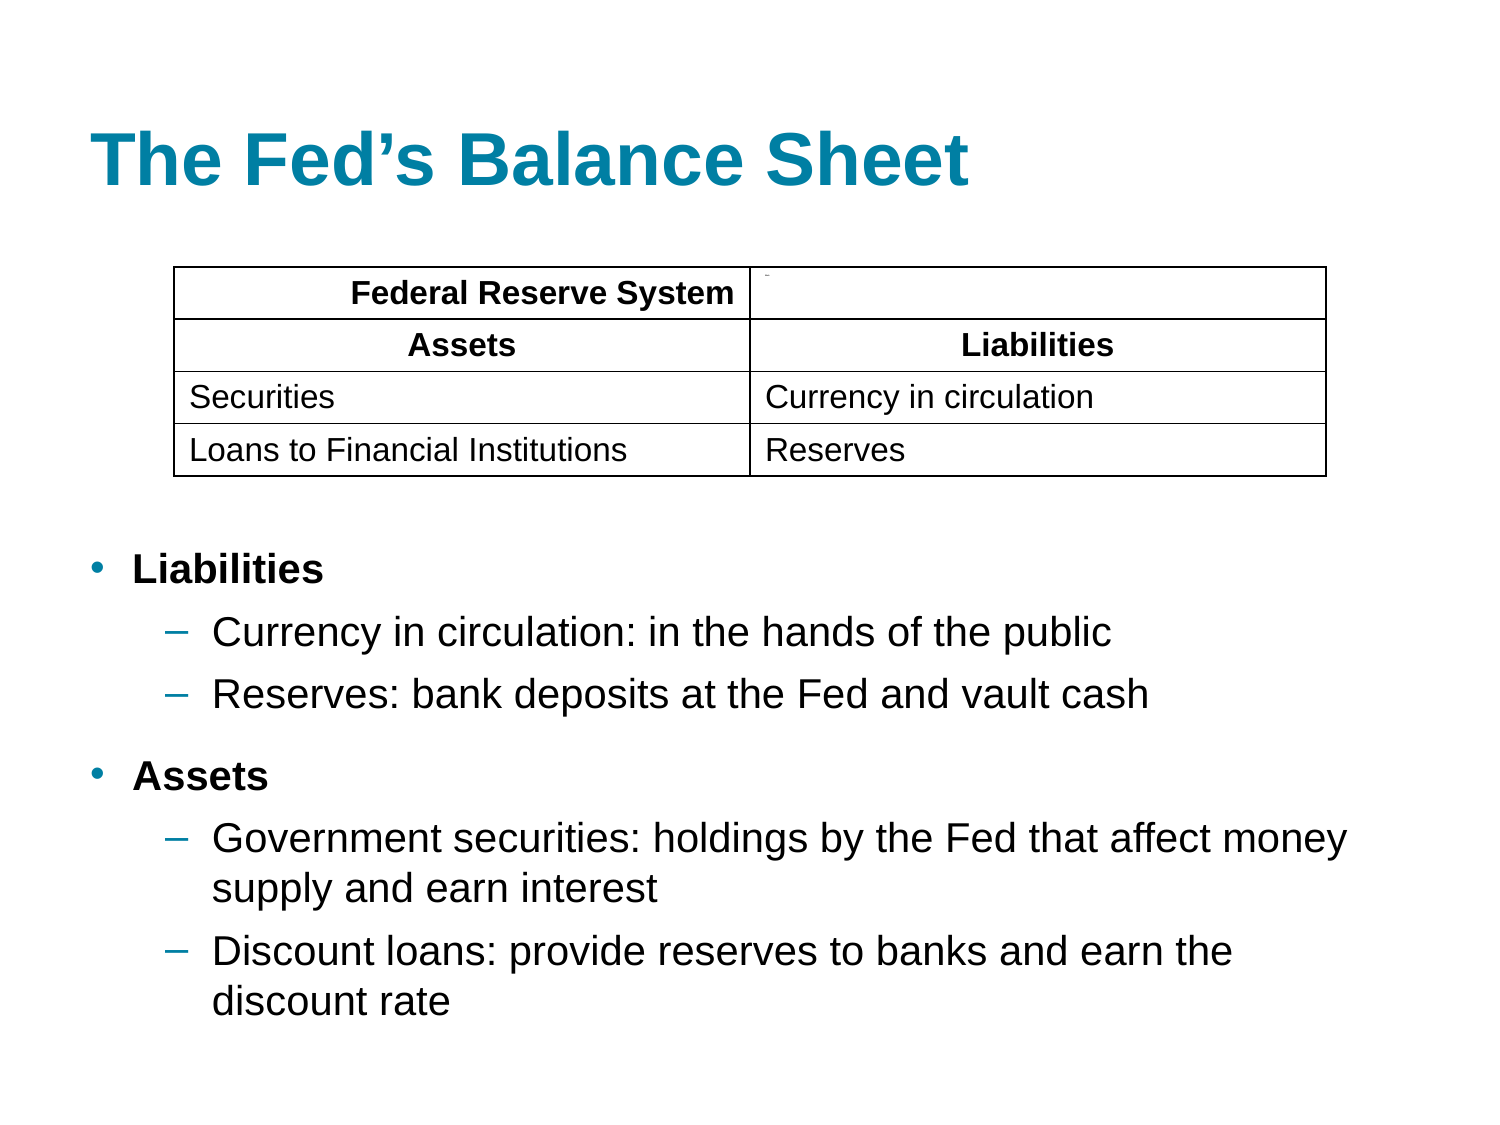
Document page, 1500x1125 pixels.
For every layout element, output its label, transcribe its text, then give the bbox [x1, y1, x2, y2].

table_cell Reserves [751, 424, 1325, 475]
table_header Blank [751, 268, 1325, 318]
table_header Federal Reserve System [175, 268, 749, 318]
table_cell Loans to Financial Institutions [175, 424, 749, 475]
table_cell Assets [175, 320, 749, 371]
list Liabilities Currency in circulation: in the hands of the public Reserves: bank deposits at the Fed and vault cash Assets Government securities: holdings by the Fed that affect money supply and earn interest Discount loans: provide reserves to banks and earn the discount rate [75, 527, 1387, 1041]
table_cell Currency in circulation [751, 372, 1325, 423]
table_cell Liabilities [751, 320, 1325, 371]
table_cell Securities [175, 372, 749, 423]
title The Fed’s Balance Sheet [75, 35, 1425, 216]
